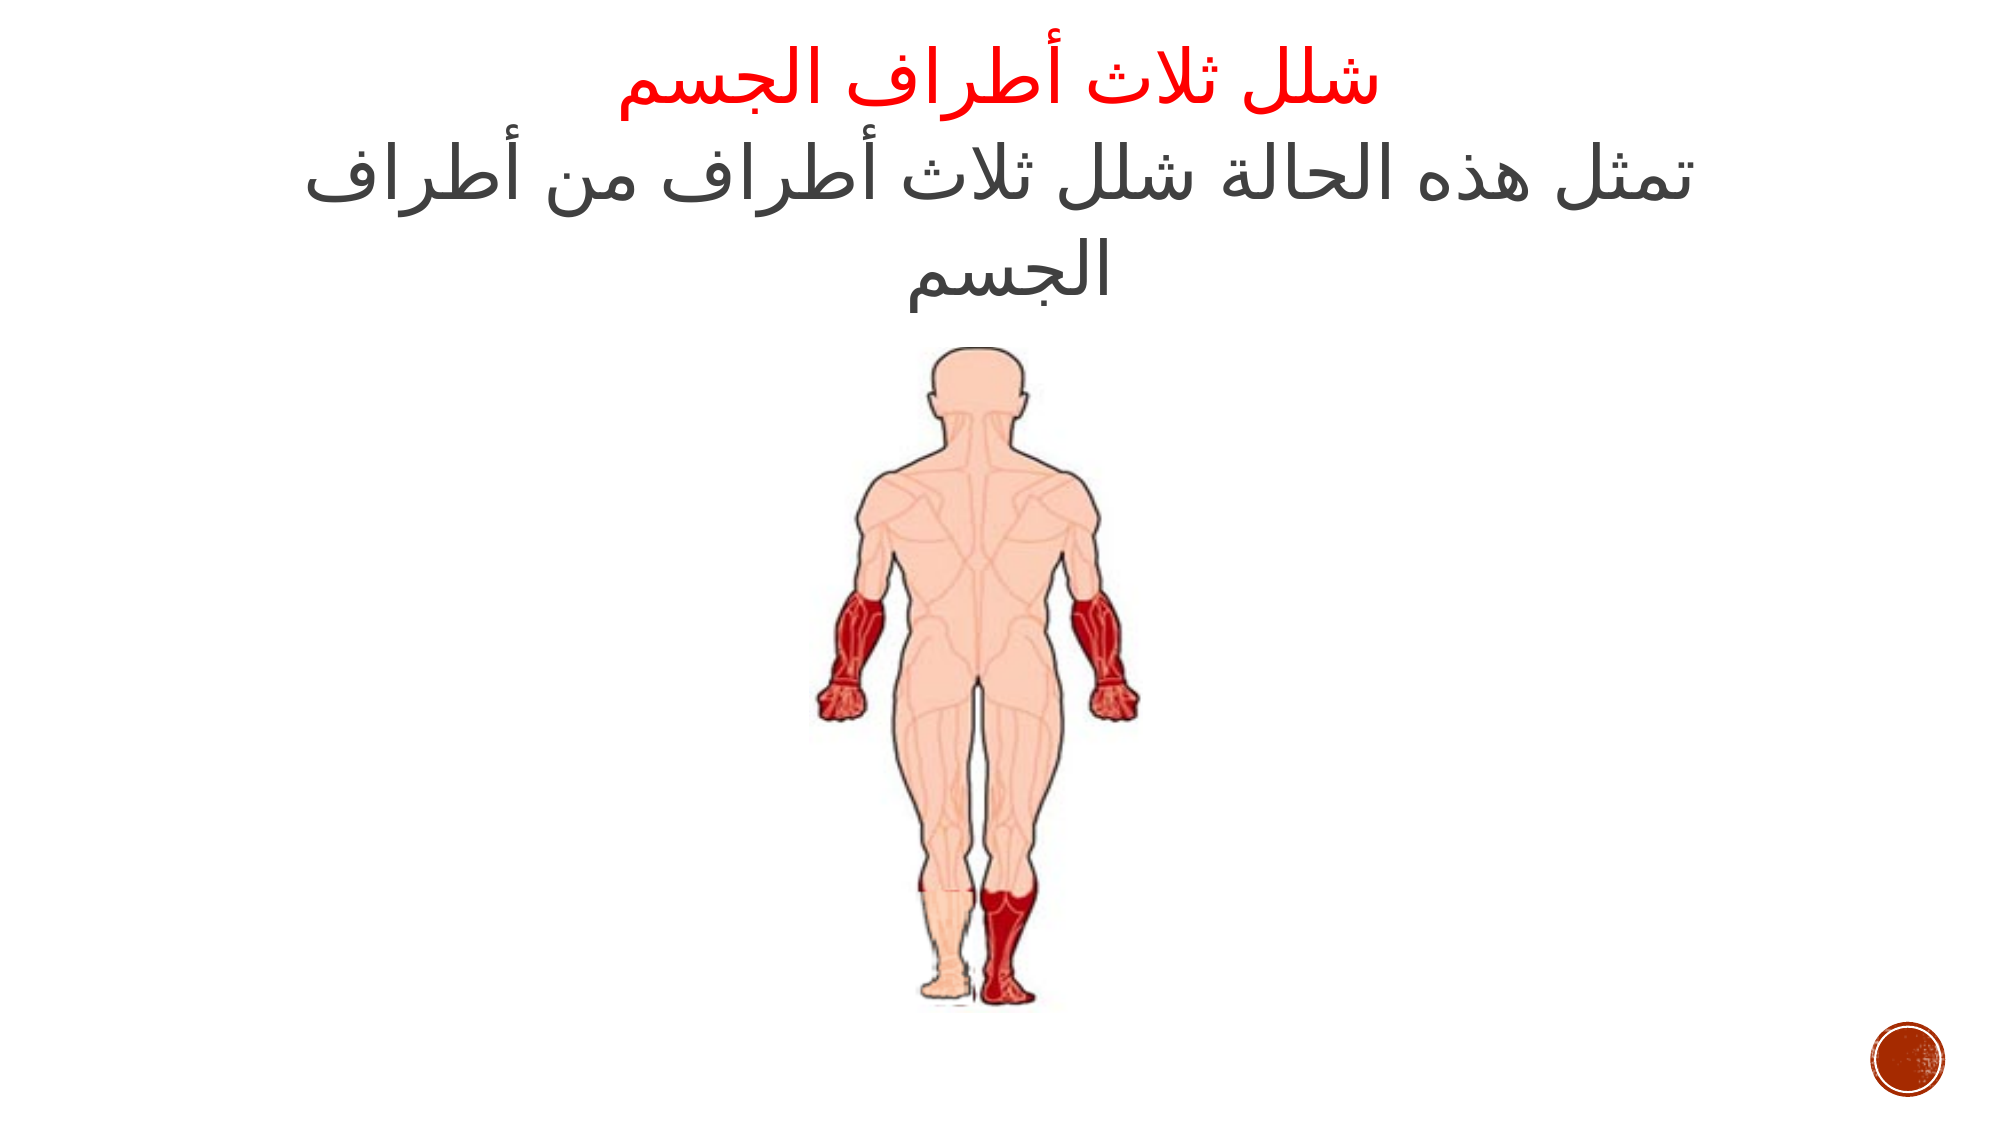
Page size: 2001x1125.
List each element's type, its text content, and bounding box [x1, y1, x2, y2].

picture [809, 347, 1143, 1013]
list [812, 351, 1141, 1010]
title شلل ثلاث أطراف الجسم تمثل هذه الحالة شلل ثلاث أطراف من أطراف الجسم [175, 79, 1826, 344]
